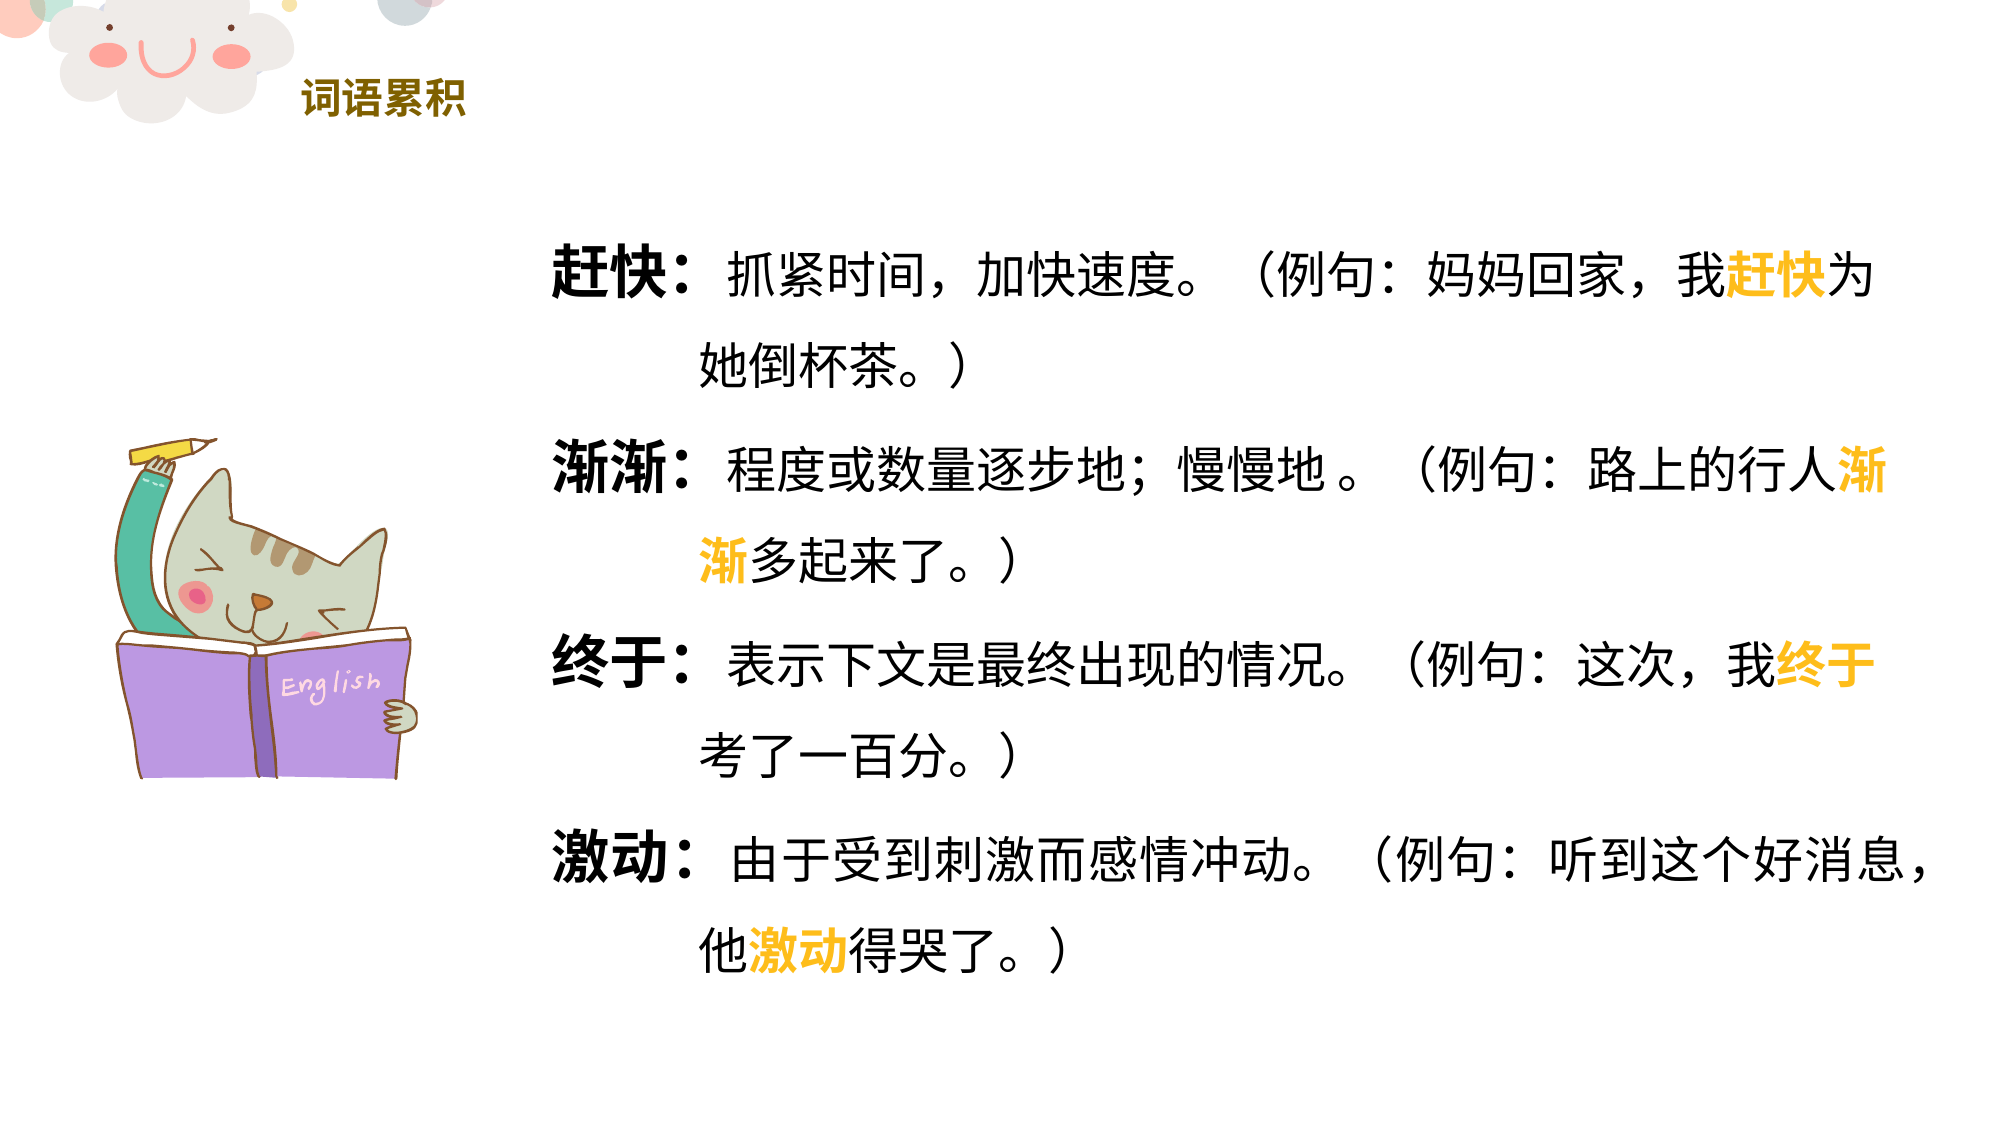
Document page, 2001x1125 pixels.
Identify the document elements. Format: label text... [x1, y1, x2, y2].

text_box 词语累积 [455, 64, 674, 130]
text_box 赶快：抓紧时间，加快速度。（例句：妈妈回家，我赶快为 她倒杯茶。） 渐渐：程度或数量逐步地；慢慢地 。（例句：路上的行人渐 渐多起来了。） 终于：表示下文是最终出现的情况。（例句：这次，我终于 考了一百分。） 激动：由于受到刺激而感情冲动。（例句：听到这个好消息， 他激动得哭了。） [492, 192, 1922, 988]
picture [0, 0, 455, 131]
picture [113, 438, 418, 781]
